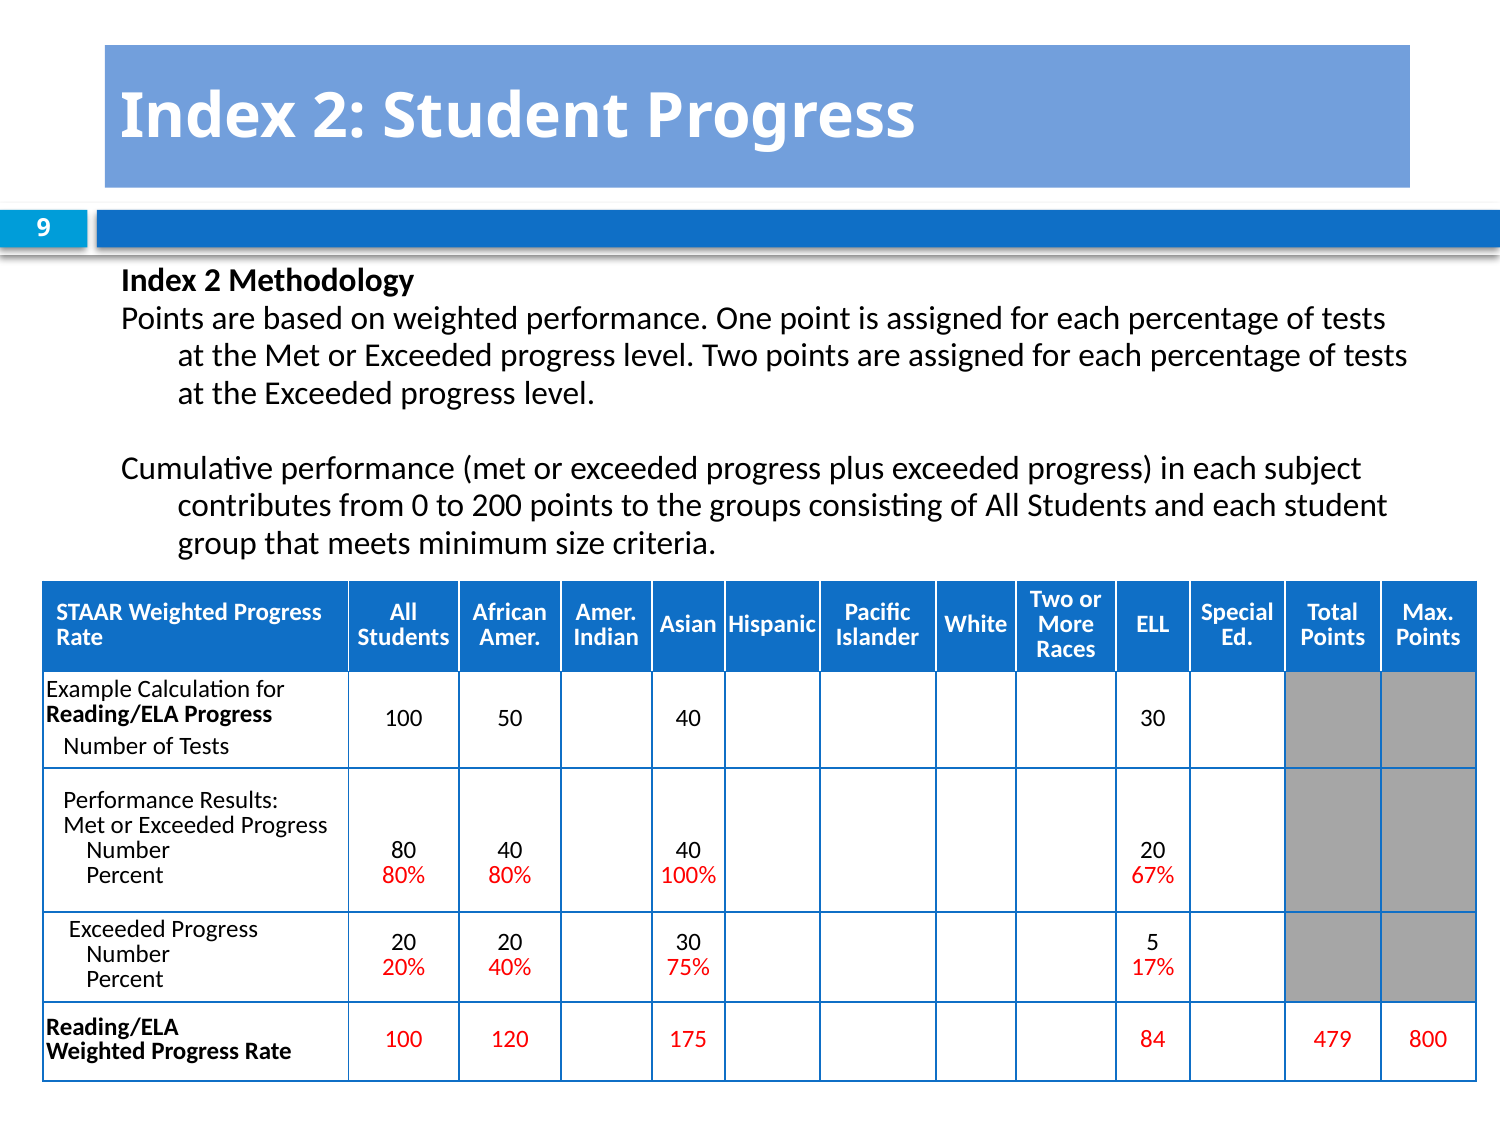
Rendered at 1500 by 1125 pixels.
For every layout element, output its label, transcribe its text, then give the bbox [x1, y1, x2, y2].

table_cell [1191, 913, 1284, 1001]
table_cell [562, 672, 651, 767]
table_cell [1191, 1003, 1284, 1080]
table_cell [821, 672, 935, 767]
table_cell Reading/ELA Weighted Progress Rate [44, 1003, 348, 1080]
table_header Max. Points [1382, 582, 1475, 671]
table_cell [1191, 769, 1284, 911]
text_box Index 2 Methodology Points are based on weighted performance. One point is assigned for each percentage of tests at the Met or Exceeded progress level. Two points are assigned for each percentage of tests at the Exceeded progress level. Cumulative performance (met or exceeded progress plus exceeded progress) in each subject contributes from 0 to 200 points to the groups consisting of All Students and each student group that meets minimum size criteria. [106, 251, 1435, 569]
table_cell [1286, 672, 1380, 767]
table_cell 479 [1286, 1003, 1380, 1080]
table_cell 80 80% [349, 769, 458, 911]
table_cell Exceeded Progress Number Percent [44, 913, 348, 1001]
table_cell 84 [1117, 1003, 1189, 1080]
table_cell 50 [460, 672, 560, 767]
table_cell [821, 769, 935, 911]
table_cell [1382, 672, 1475, 767]
table_cell 800 [1382, 1003, 1475, 1080]
table_header Asian [653, 582, 724, 671]
table_cell [562, 1003, 651, 1080]
table_cell Performance Results: Met or Exceeded Progress Number Percent [44, 769, 348, 911]
table_cell [1286, 913, 1380, 1001]
table_cell [1191, 672, 1284, 767]
table_cell [821, 1003, 935, 1080]
table_header Hispanic [726, 582, 819, 671]
table_cell 5 17% [1117, 913, 1189, 1001]
table_cell 100 [349, 672, 458, 767]
table_cell [726, 1003, 819, 1080]
title Index 2: Student Progress [104, 44, 1411, 189]
table_cell 120 [460, 1003, 560, 1080]
table_header All Students [349, 582, 458, 671]
table_cell [1017, 913, 1115, 1001]
table_cell [937, 769, 1015, 911]
table_cell 20 20% [349, 913, 458, 1001]
table_header STAAR Weighted Progress Rate [44, 582, 348, 671]
table_cell [726, 769, 819, 911]
table_header Amer. Indian [562, 582, 651, 671]
table_cell [1382, 913, 1475, 1001]
table_header ELL [1117, 582, 1189, 671]
table_cell 20 40% [460, 913, 560, 1001]
table_cell [1286, 769, 1380, 911]
table_header African Amer. [460, 582, 560, 671]
table_cell 40 80% [460, 769, 560, 911]
table_cell 20 67% [1117, 769, 1189, 911]
table_cell [562, 913, 651, 1001]
table_cell [726, 672, 819, 767]
table_cell Example Calculation for Reading/ELA Progress Number of Tests [44, 672, 348, 767]
table_cell [1017, 672, 1115, 767]
table_header Total Points [1286, 582, 1380, 671]
table_cell 40 [653, 672, 724, 767]
table_cell [937, 672, 1015, 767]
table_header Special Ed. [1191, 582, 1284, 671]
table_cell 30 [1117, 672, 1189, 767]
table_cell [821, 913, 935, 1001]
table_cell [1382, 769, 1475, 911]
table_cell [562, 769, 651, 911]
table_header White [937, 582, 1015, 671]
table_header Two or More Races [1017, 582, 1115, 671]
table_cell 100 [349, 1003, 458, 1080]
table_cell [726, 913, 819, 1001]
table_cell [937, 1003, 1015, 1080]
slide_number 9 [0, 208, 88, 249]
table_cell 30 75% [653, 913, 724, 1001]
table_cell 40 100% [653, 769, 724, 911]
table_cell [1017, 769, 1115, 911]
table_cell [937, 913, 1015, 1001]
table_header Pacific Islander [821, 582, 935, 671]
table_cell [1017, 1003, 1115, 1080]
table_cell 175 [653, 1003, 724, 1080]
